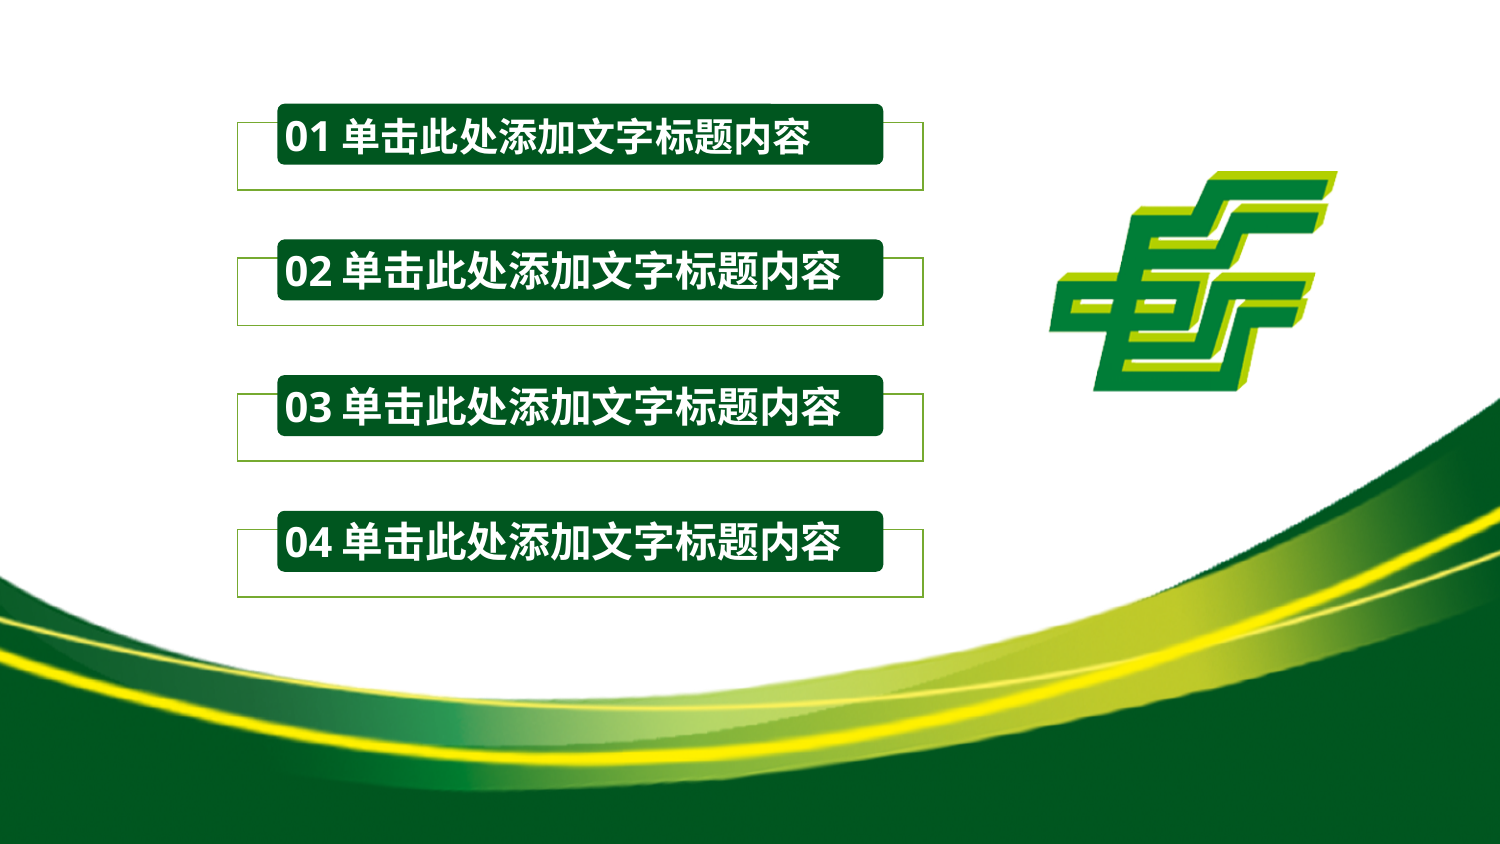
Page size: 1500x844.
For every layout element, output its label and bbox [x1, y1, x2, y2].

text_box [237, 122, 923, 190]
text_box [237, 258, 923, 326]
text_box [277, 510, 884, 572]
text_box [277, 103, 884, 165]
text_box [277, 374, 884, 437]
text_box [277, 239, 884, 301]
picture [1047, 171, 1340, 392]
picture [0, 397, 1500, 844]
